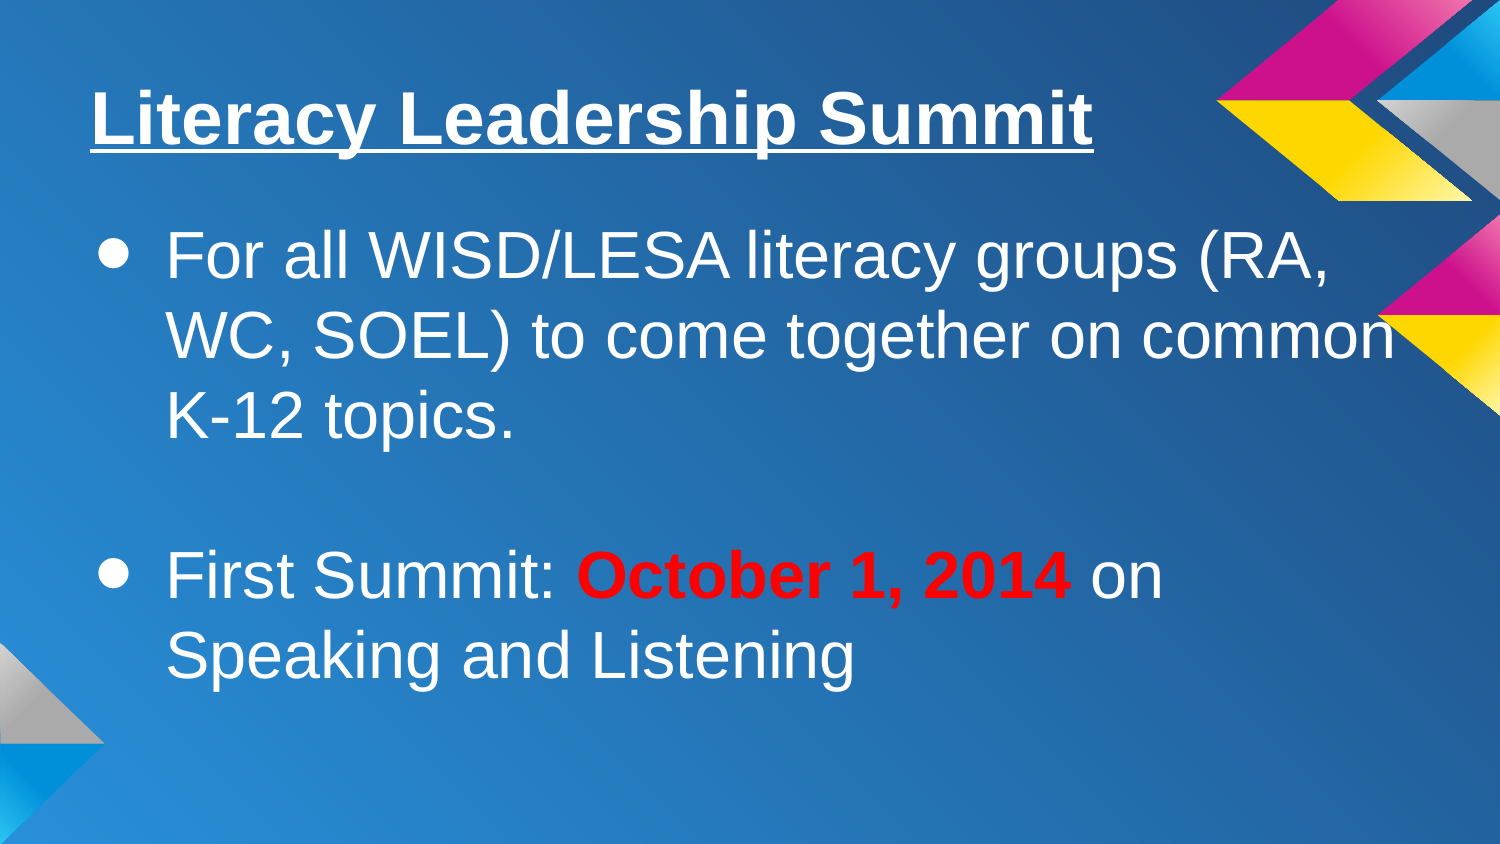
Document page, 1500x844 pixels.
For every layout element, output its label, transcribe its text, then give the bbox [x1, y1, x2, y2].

title Literacy Leadership Summit [75, 33, 1204, 175]
list For all WISD/LESA literacy groups (RA, WC, SOEL) to come together on common K-12 topics. First Summit: October 1, 2014 on Speaking and Listening [75, 196, 1425, 793]
